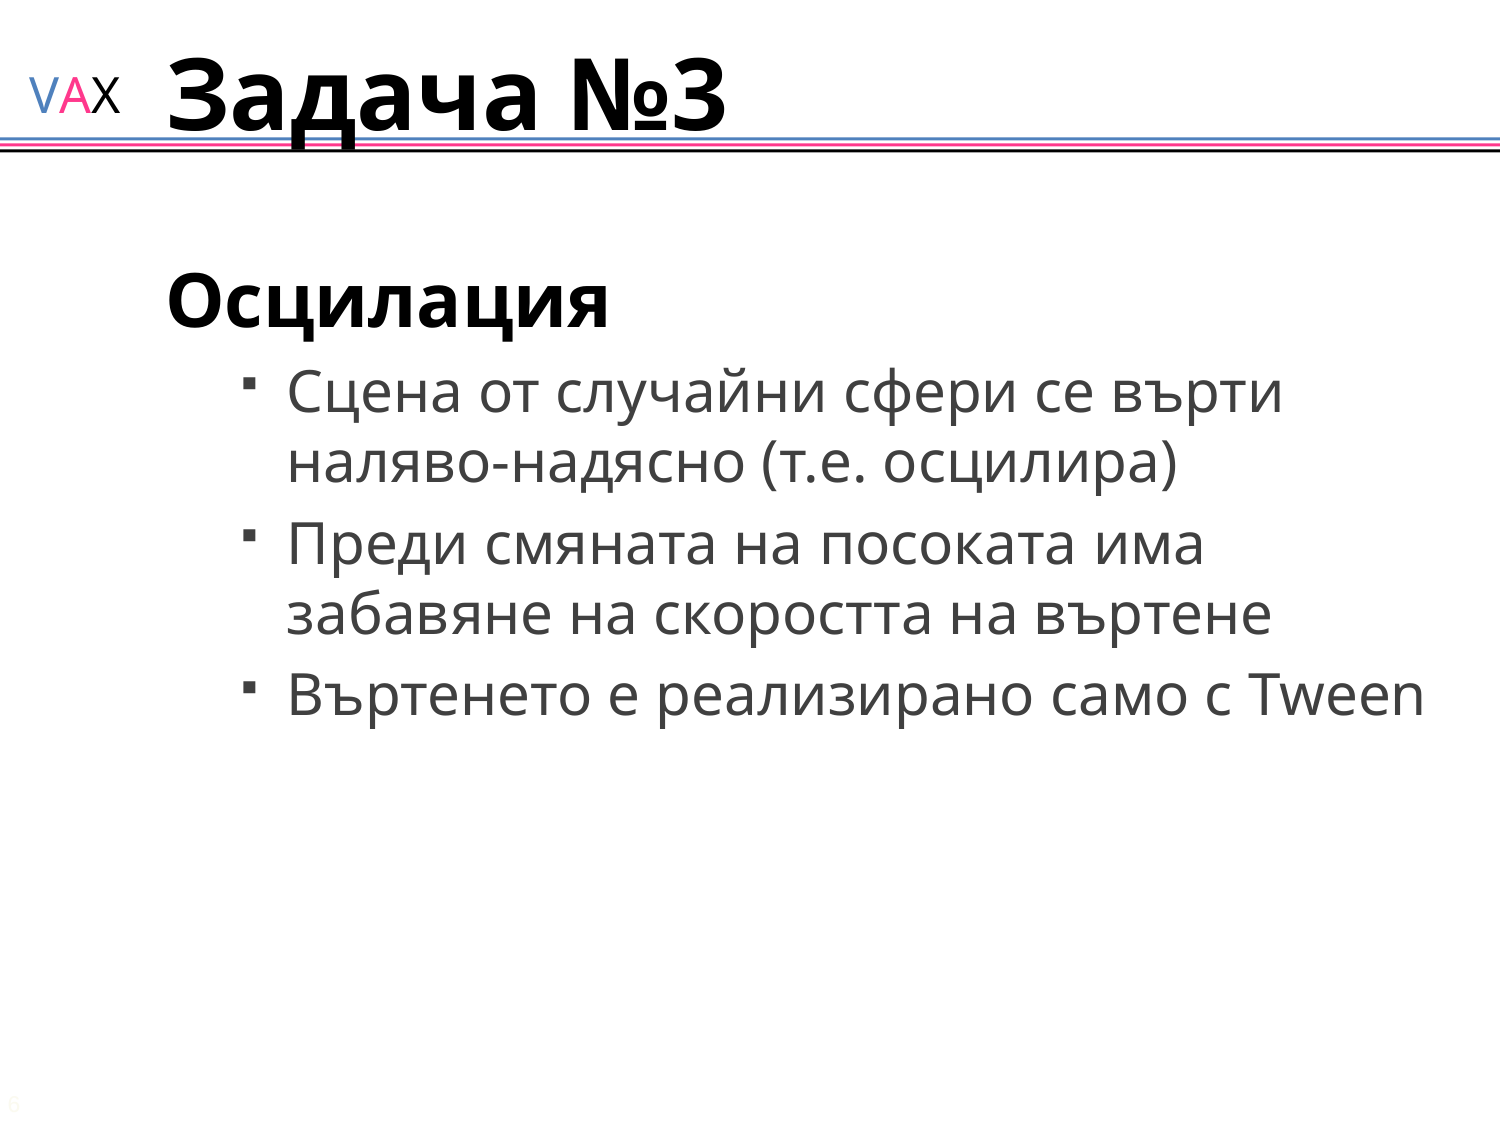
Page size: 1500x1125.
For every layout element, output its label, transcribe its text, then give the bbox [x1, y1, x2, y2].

title Задача №3 [0, 37, 1500, 144]
list Осцилация Сцена от случайни сфери се върти наляво-надясно (т.е. осцилира) Преди смяната на посоката има забавяне на скоростта на въртене Въртенето е реализирано само с Tween [150, 200, 1488, 1113]
